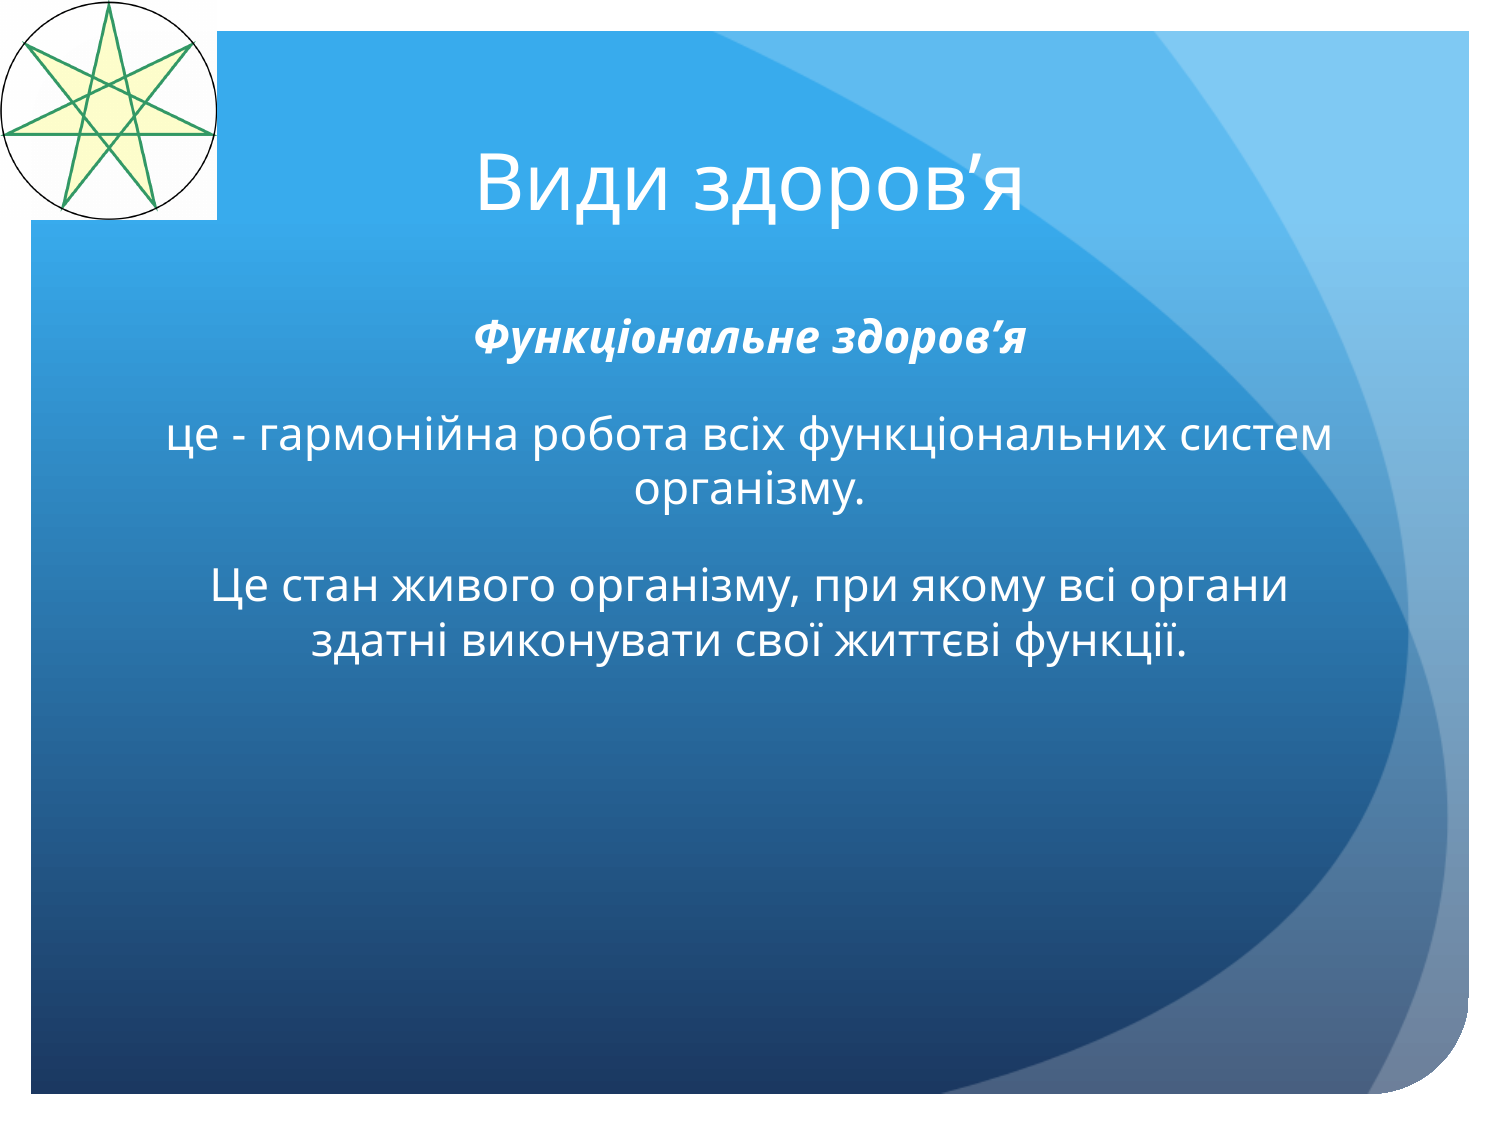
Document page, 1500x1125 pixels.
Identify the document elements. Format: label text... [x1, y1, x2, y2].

list Функціональне здоров’я це - гармонійна робота всіх функціональних систем організму. Це стан живого організму, при якому всі органи здатні виконувати свої життєві функції. [127, 299, 1372, 991]
picture [0, 0, 1473, 1094]
title Види здоров’я [127, 62, 1372, 234]
